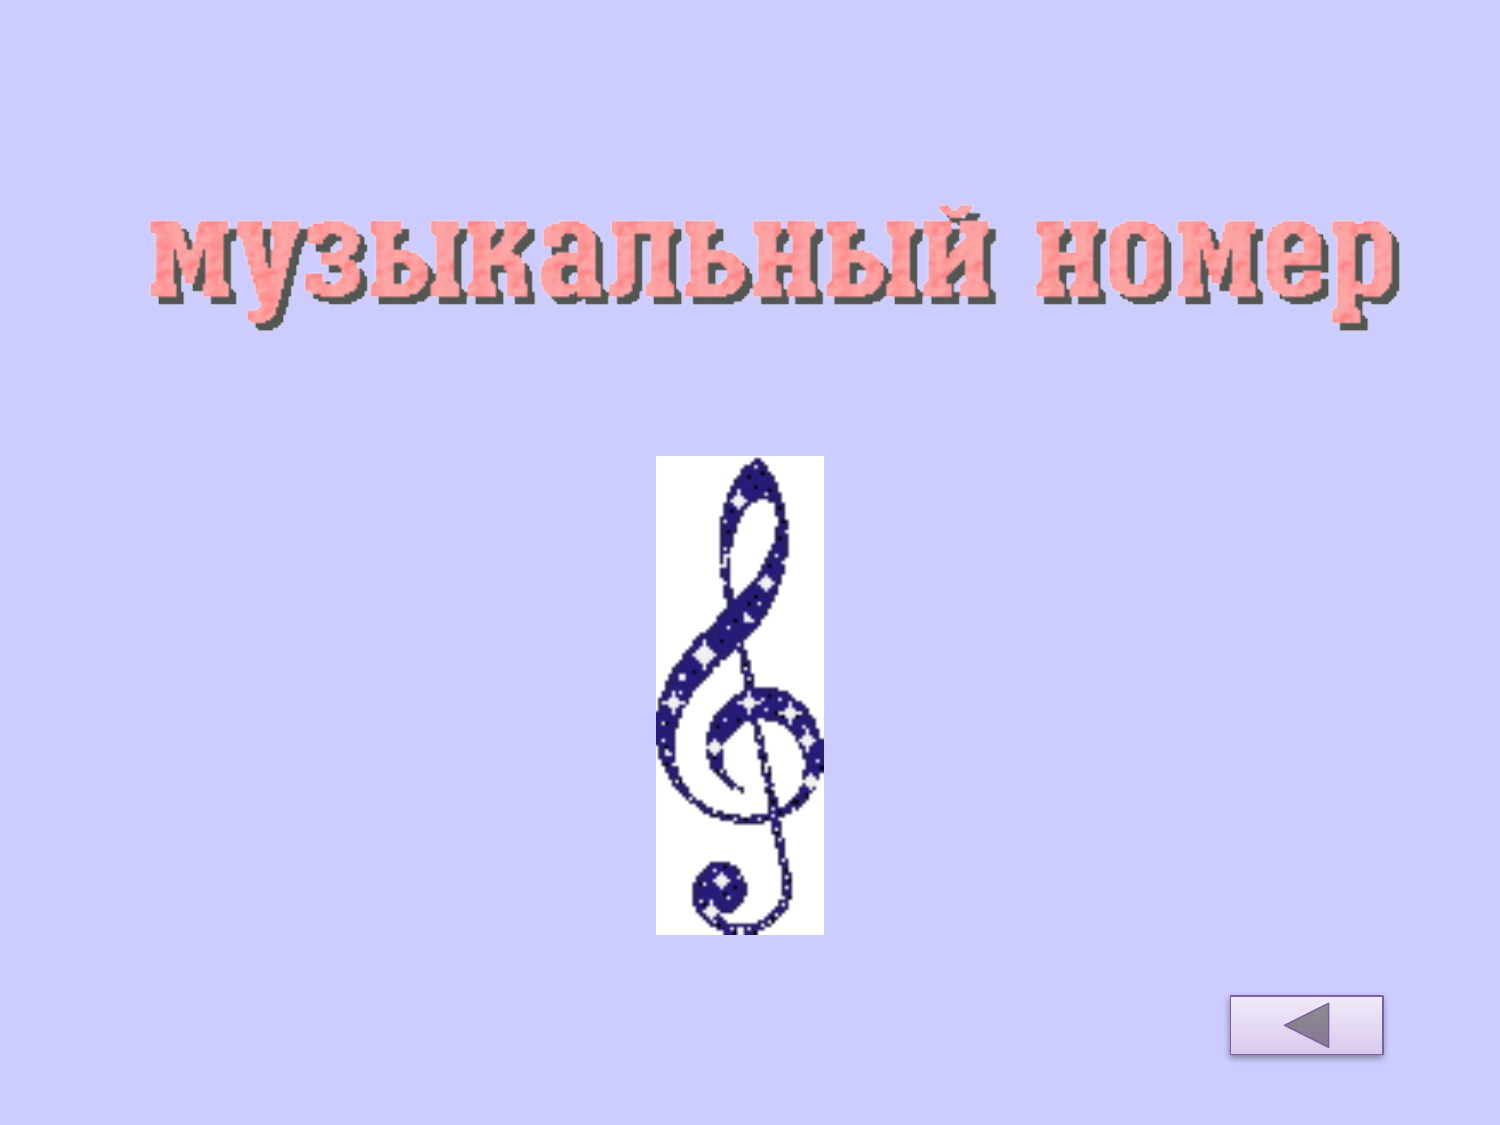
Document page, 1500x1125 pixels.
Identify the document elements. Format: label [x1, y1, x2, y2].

picture [655, 456, 824, 935]
picture [116, 140, 1411, 387]
text_box [1230, 995, 1384, 1055]
